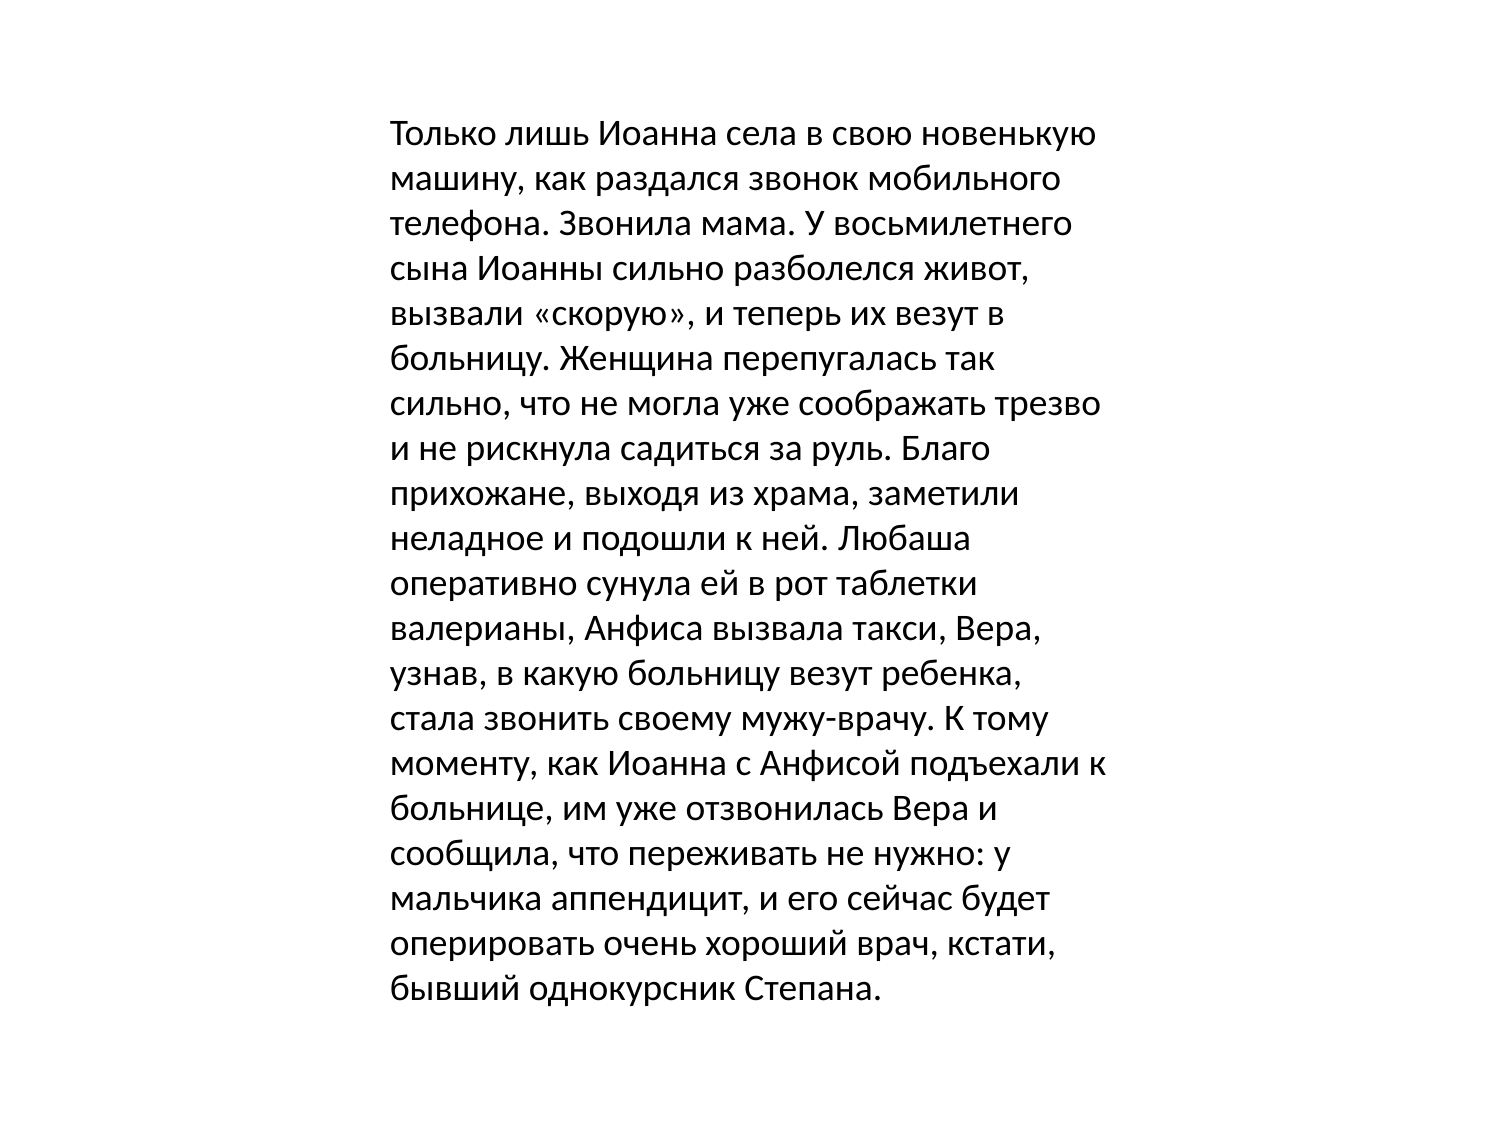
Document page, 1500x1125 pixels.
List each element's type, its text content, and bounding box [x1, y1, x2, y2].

text_box Только лишь Иоанна села в свою новенькую машину, как раздался звонок мобильного телефона. Звонила мама. У восьмилетнего сына Иоанны сильно разболелся живот, вызвали «скорую», и теперь их везут в больницу. Женщина перепугалась так сильно, что не могла уже соображать трезво и не рискнула садиться за руль. Благо прихожане, выходя из храма, заметили неладное и подошли к ней. Любаша оперативно сунула ей в рот таблетки валерианы, Анфиса вызвала такси, Вера, узнав, в какую больницу везут ребенка, стала звонить своему мужу-врачу. К тому моменту, как Иоанна с Анфисой подъехали к больнице, им уже отзвонилась Вера и сообщила, что переживать не нужно: у мальчика аппендицит, и его сейчас будет оперировать очень хороший врач, кстати, бывший однокурсник Степана. [374, 100, 1125, 1016]
